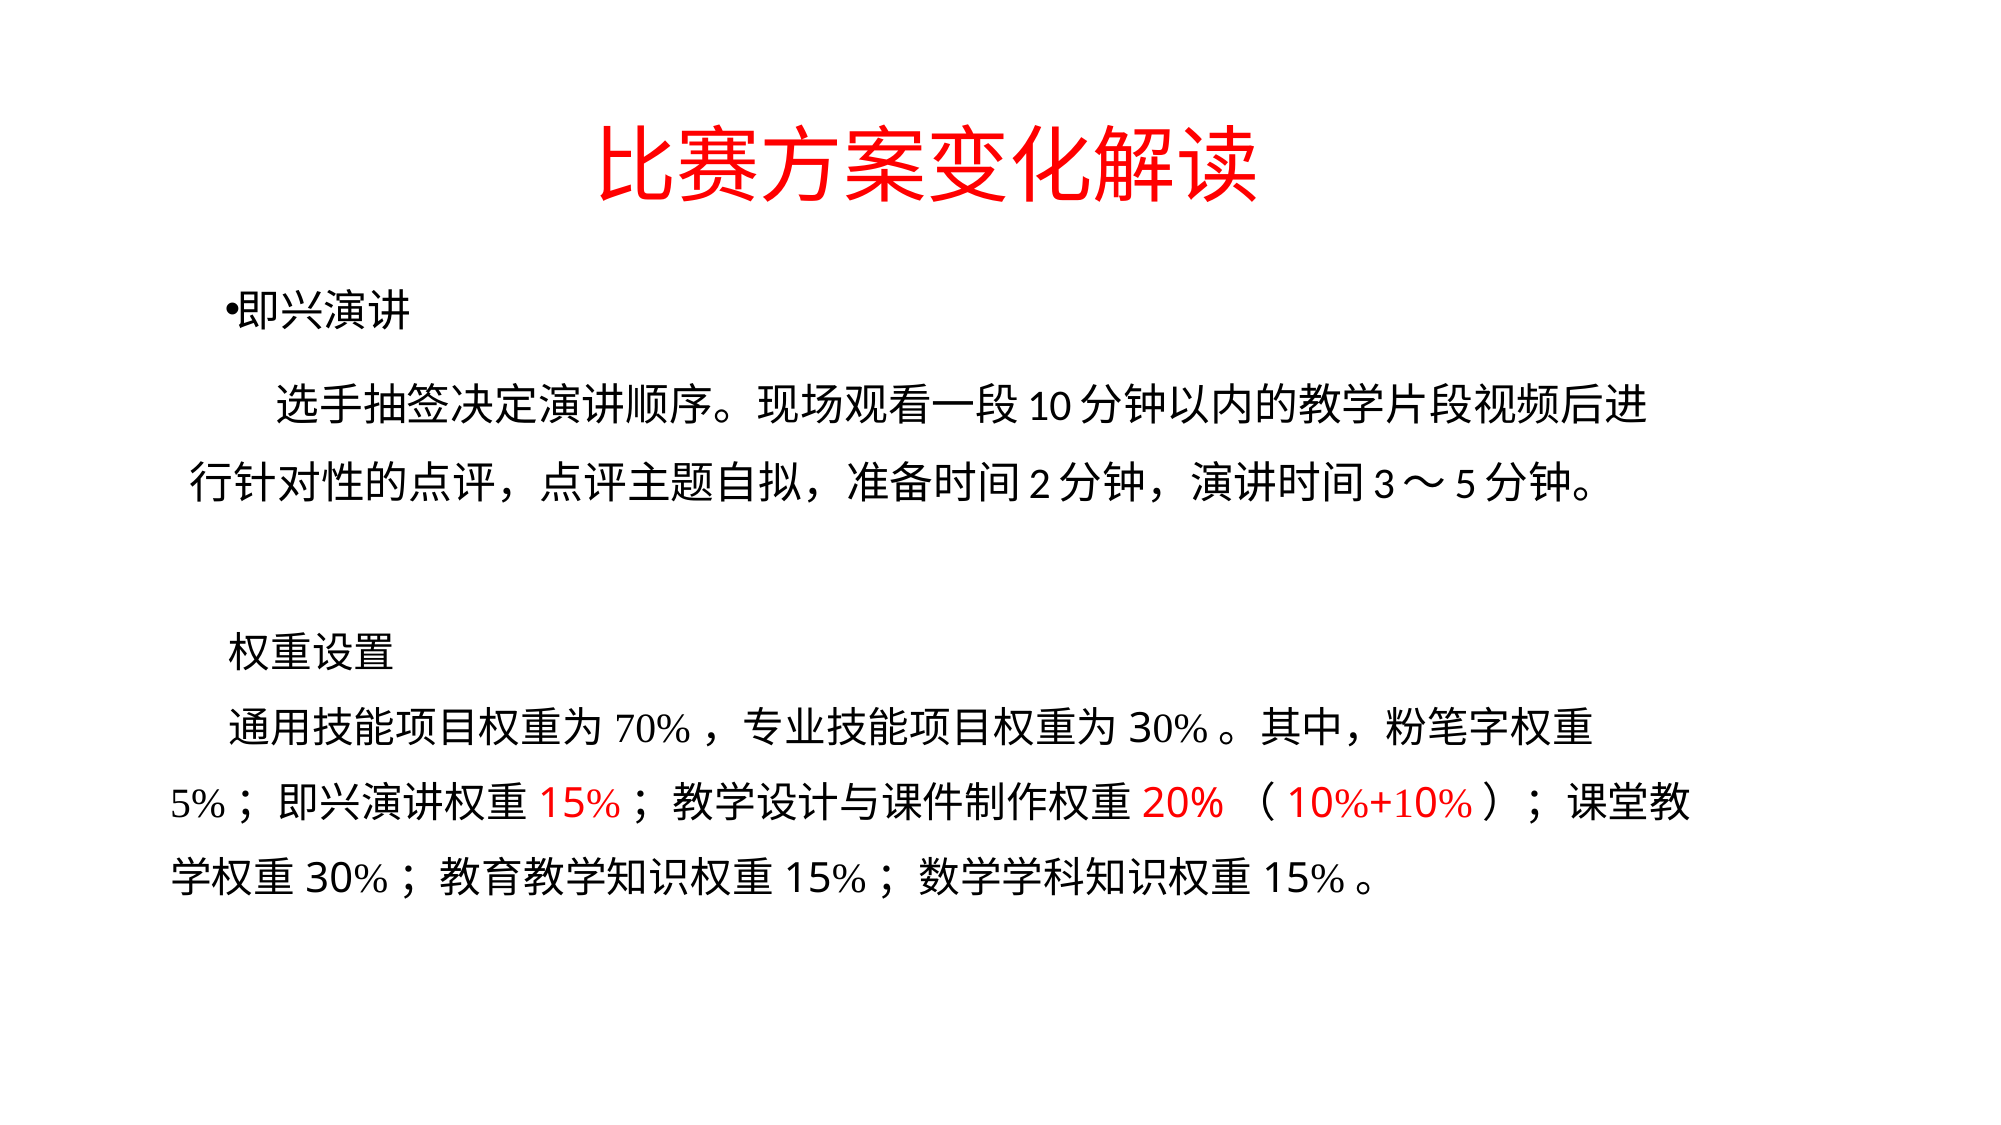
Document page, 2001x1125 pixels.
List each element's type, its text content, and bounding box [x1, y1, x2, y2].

title 比赛方案变化解读 [275, 59, 1578, 248]
text_box 权重设置 通用技能项目权重为70%，专业技能项目权重为30%。其中，粉笔字权重5%；即兴演讲权重15%；教学设计与课件制作权重20%（10%+10%）；课堂教学权重30%；教育教学知识权重15%；数学学科知识权重15%。 [155, 593, 1718, 909]
list 即兴演讲 选手抽签决定演讲顺序。现场观看一段10分钟以内的教学片段视频后进行针对性的点评，点评主题自拟，准备时间2分钟，演讲时间3～5分钟。 [174, 248, 1680, 593]
